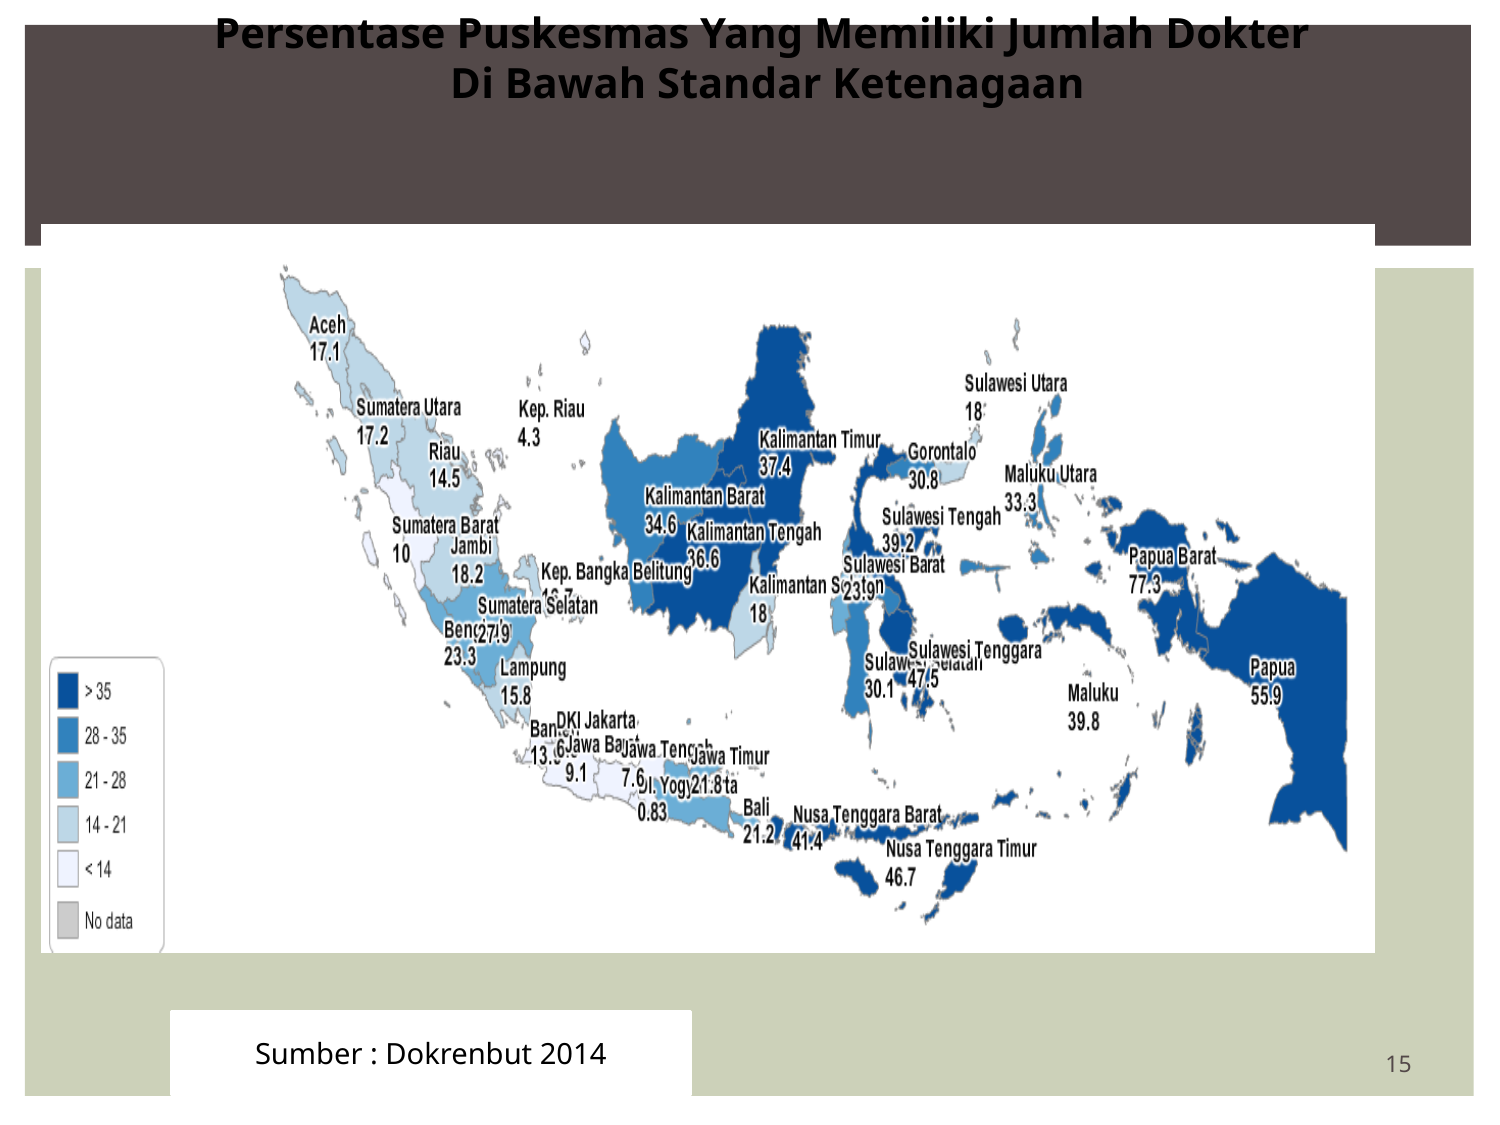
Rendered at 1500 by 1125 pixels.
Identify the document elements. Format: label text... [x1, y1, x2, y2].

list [40, 224, 1376, 953]
text_box Persentase Puskesmas Yang Memiliki Jumlah Dokter Di Bawah Standar Ketenagaan [17, 0, 1500, 115]
text_box Sumber : Dokrenbut 2014 [170, 1010, 692, 1096]
slide_number 15 [1349, 1041, 1448, 1089]
